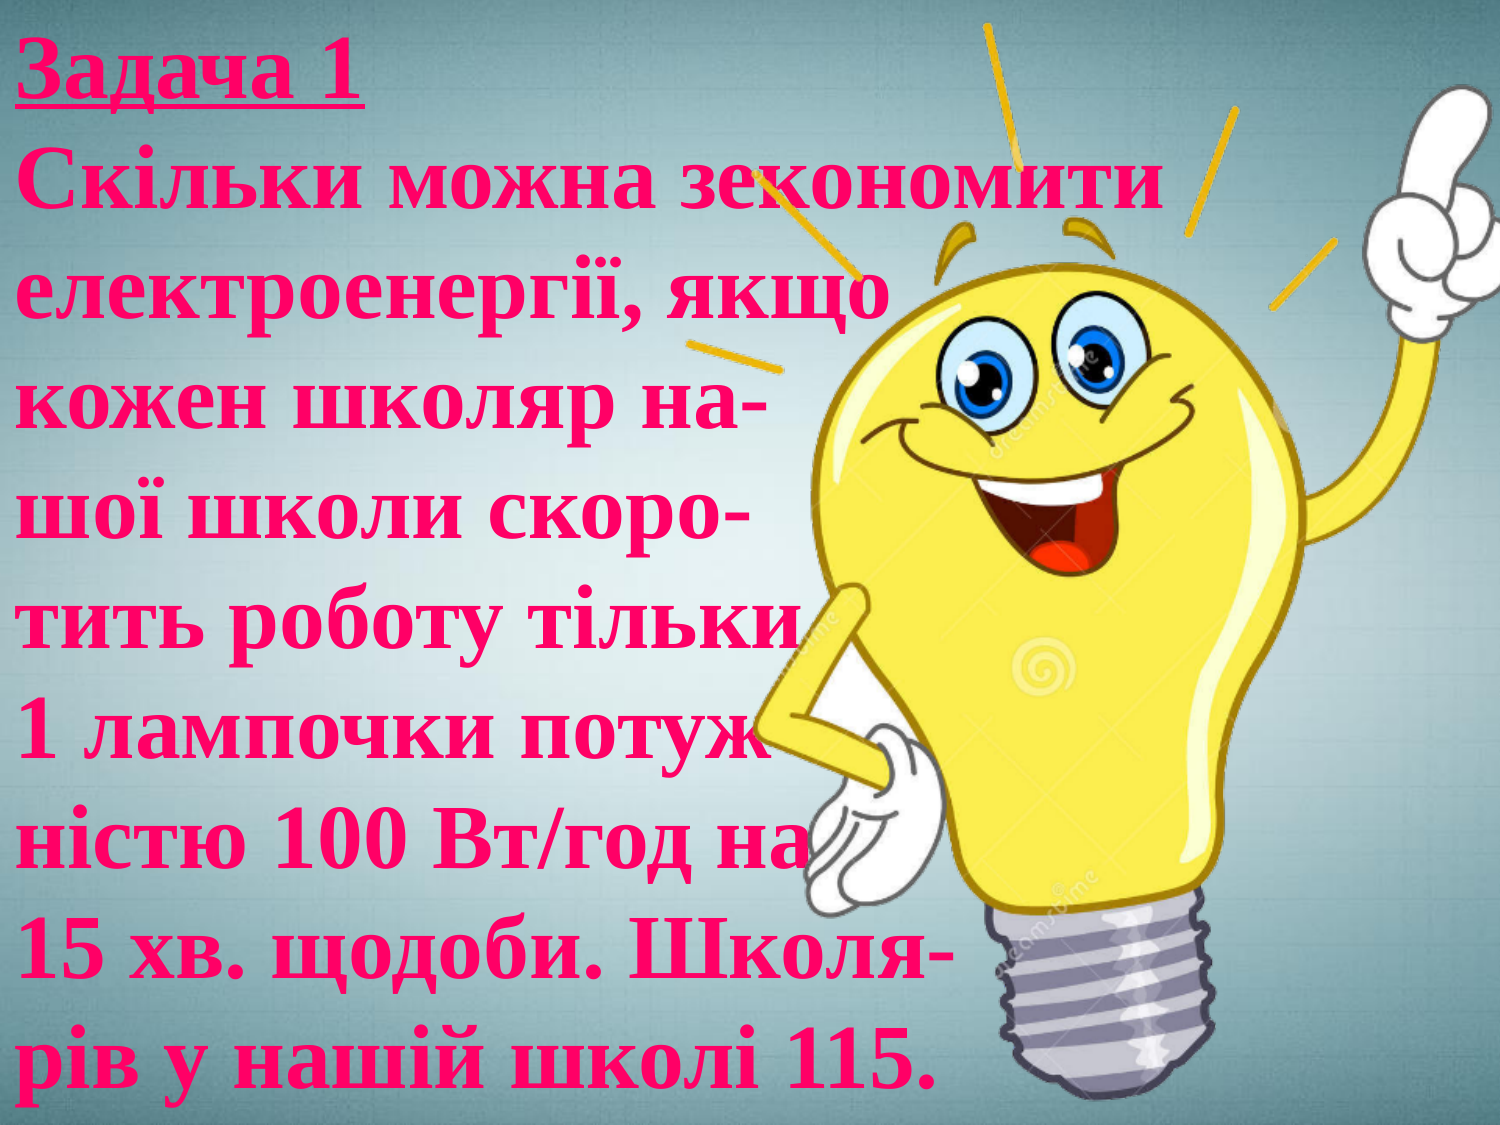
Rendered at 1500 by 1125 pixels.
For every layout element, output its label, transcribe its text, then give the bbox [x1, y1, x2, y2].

text_box Задача 1 Скільки можна зекономити електроенергії, якщо кожен школяр на- шої школи скоро- тить роботу тільки 1 лампочки потуж ністю 100 Вт/год на 15 хв. щодоби. Школя- рів у нашій школі 115. [0, 0, 653, 1115]
picture [0, 0, 1500, 1125]
